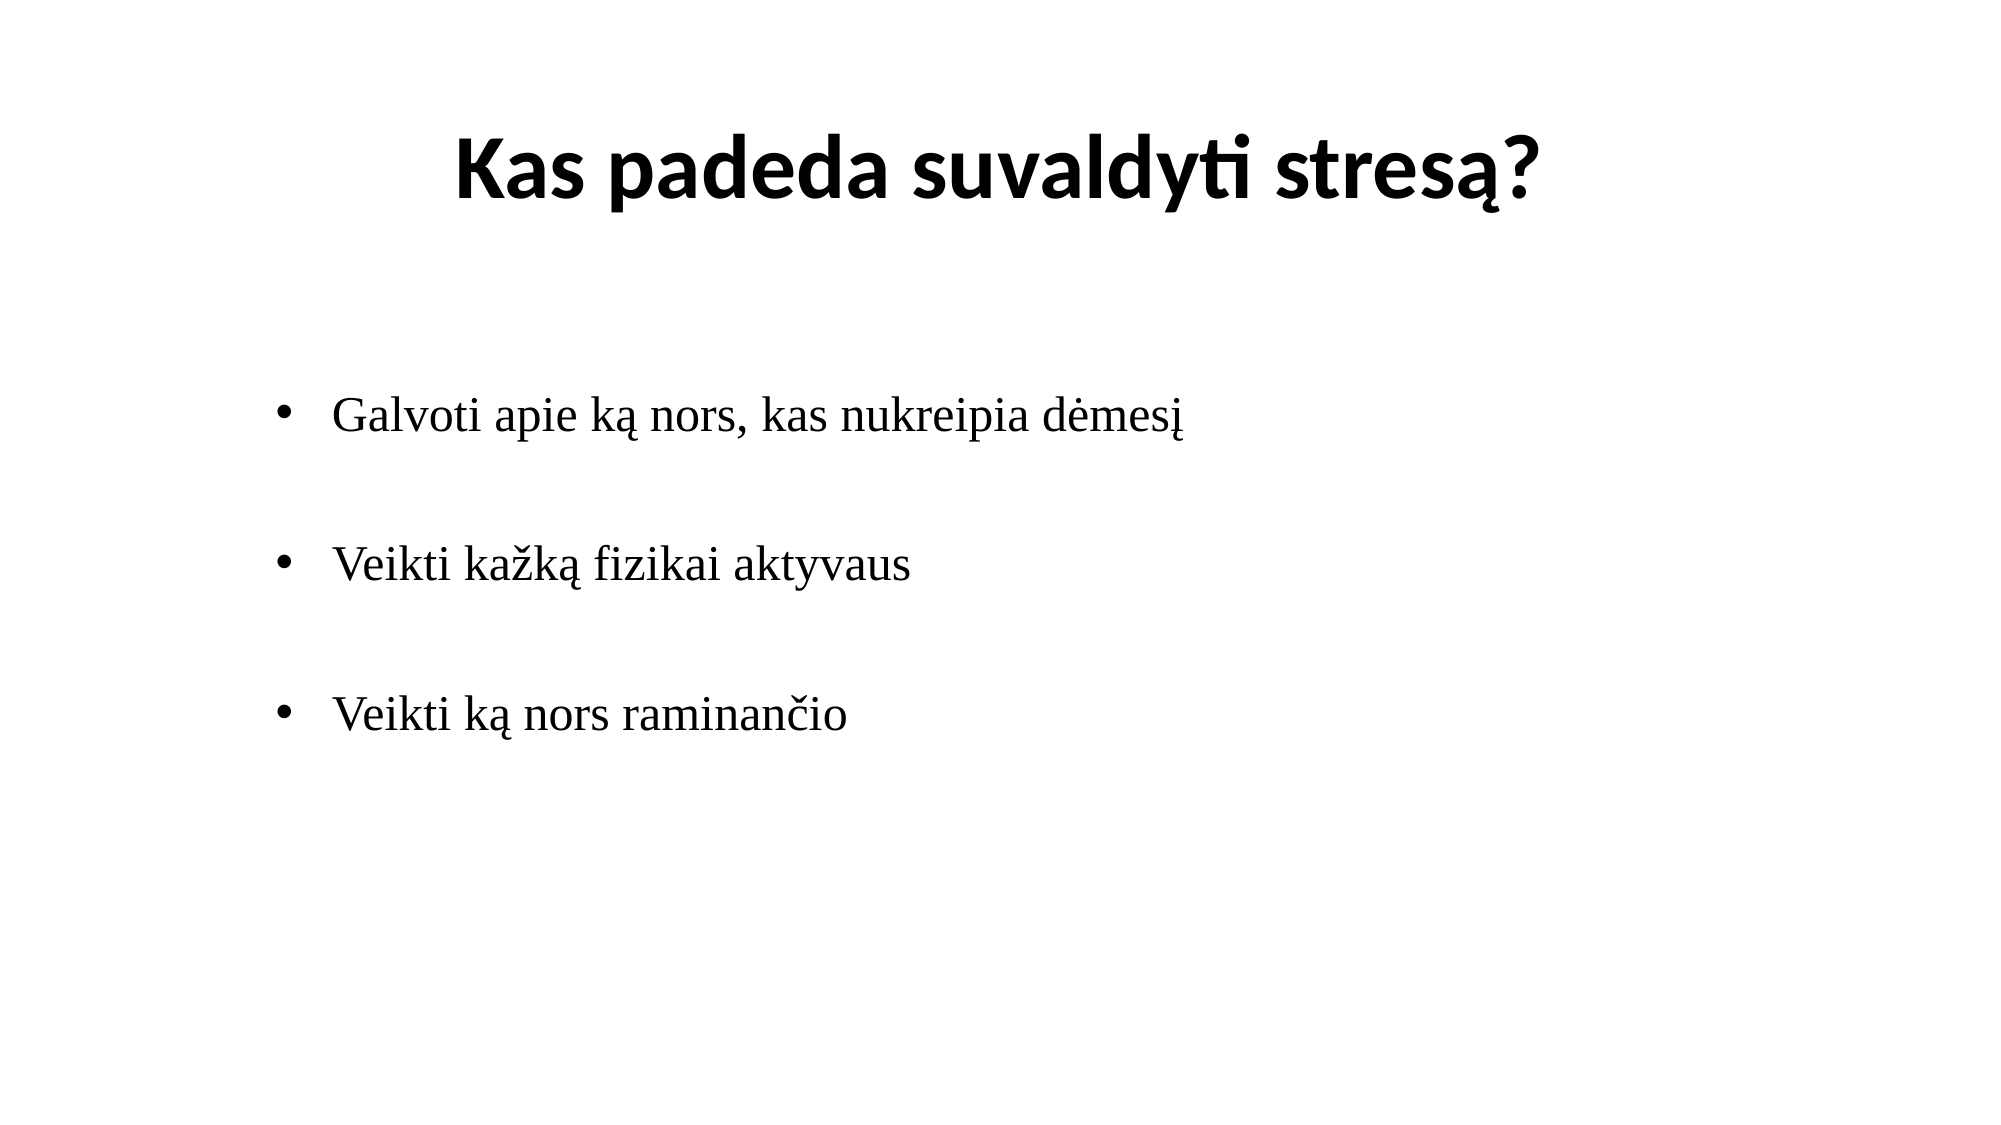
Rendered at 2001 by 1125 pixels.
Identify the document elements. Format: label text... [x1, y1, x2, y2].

list Galvoti apie ką nors, kas nukreipia dėmesį Veikti kažką fizikai aktyvaus Veikti ką nors raminančio [241, 299, 1863, 1014]
title Kas padeda suvaldyti stresą? [137, 59, 1863, 278]
